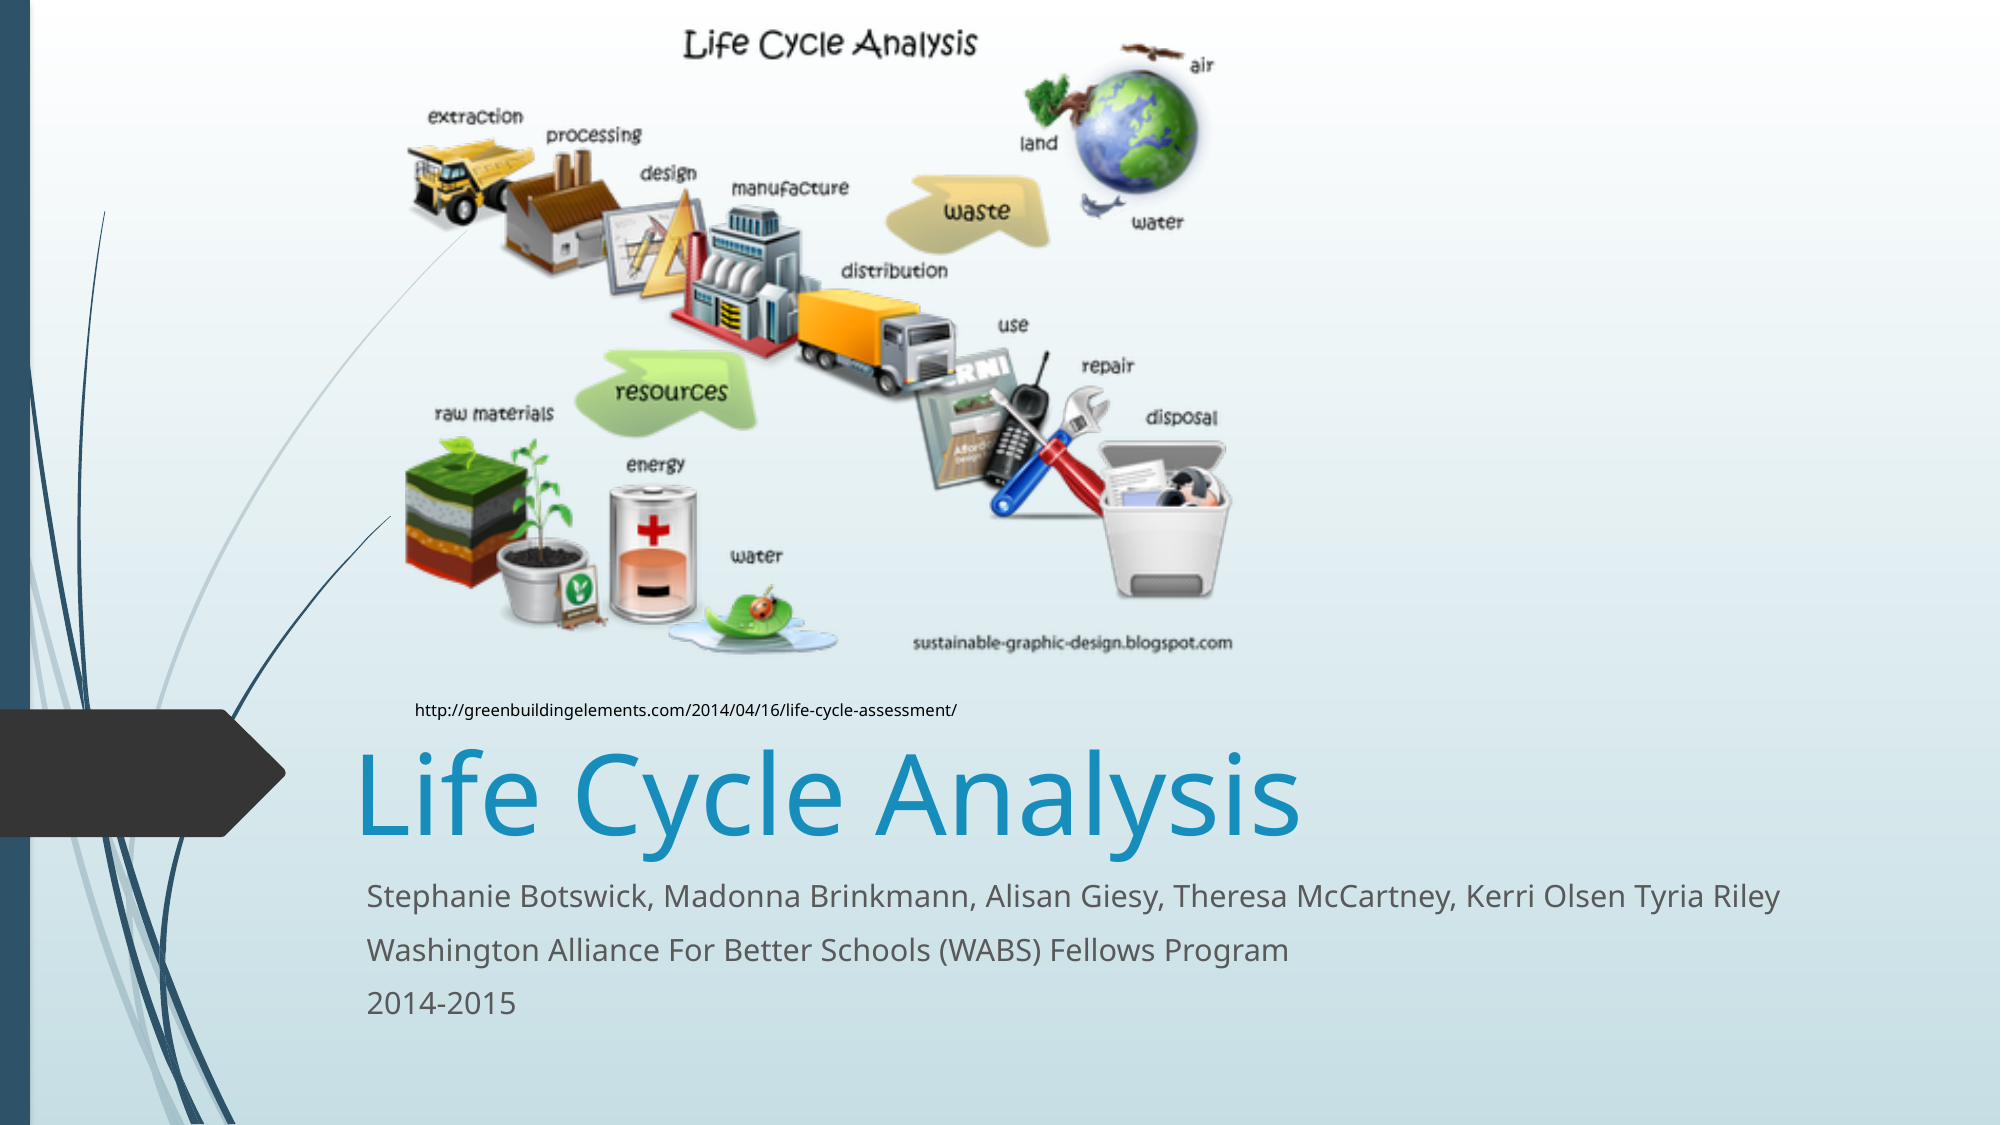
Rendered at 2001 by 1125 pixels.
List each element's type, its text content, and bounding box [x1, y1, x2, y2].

title Life Cycle Analysis [337, 629, 1801, 1001]
picture [400, 28, 1244, 662]
text_box http://greenbuildingelements.com/2014/04/16/life-cycle-assessment/ [400, 692, 1401, 728]
subtitle Stephanie Botswick, Madonna Brinkmann, Alisan Giesy, Theresa McCartney, Kerri Olsen Tyria Riley Washington Alliance For Better Schools (WABS) Fellows Program 2014-2015 [351, 868, 1862, 1054]
